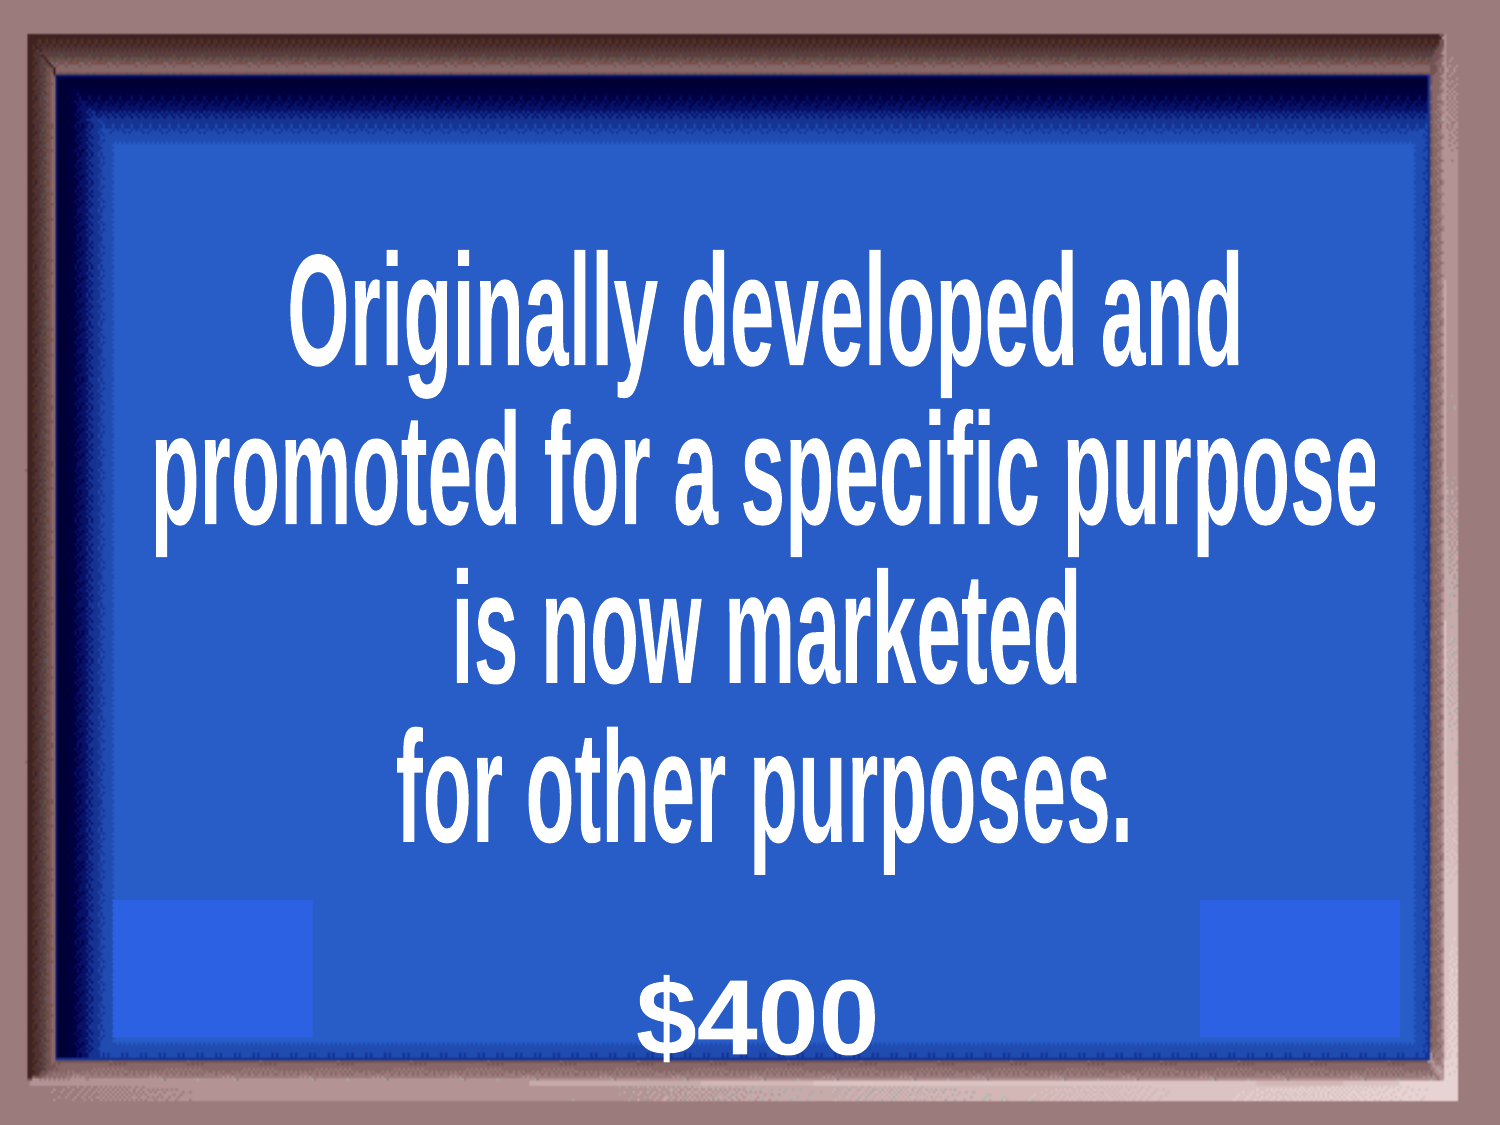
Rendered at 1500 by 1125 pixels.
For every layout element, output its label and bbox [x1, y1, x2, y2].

picture [0, 0, 1500, 1125]
text_box [1200, 899, 1401, 1038]
text_box [112, 899, 313, 1038]
